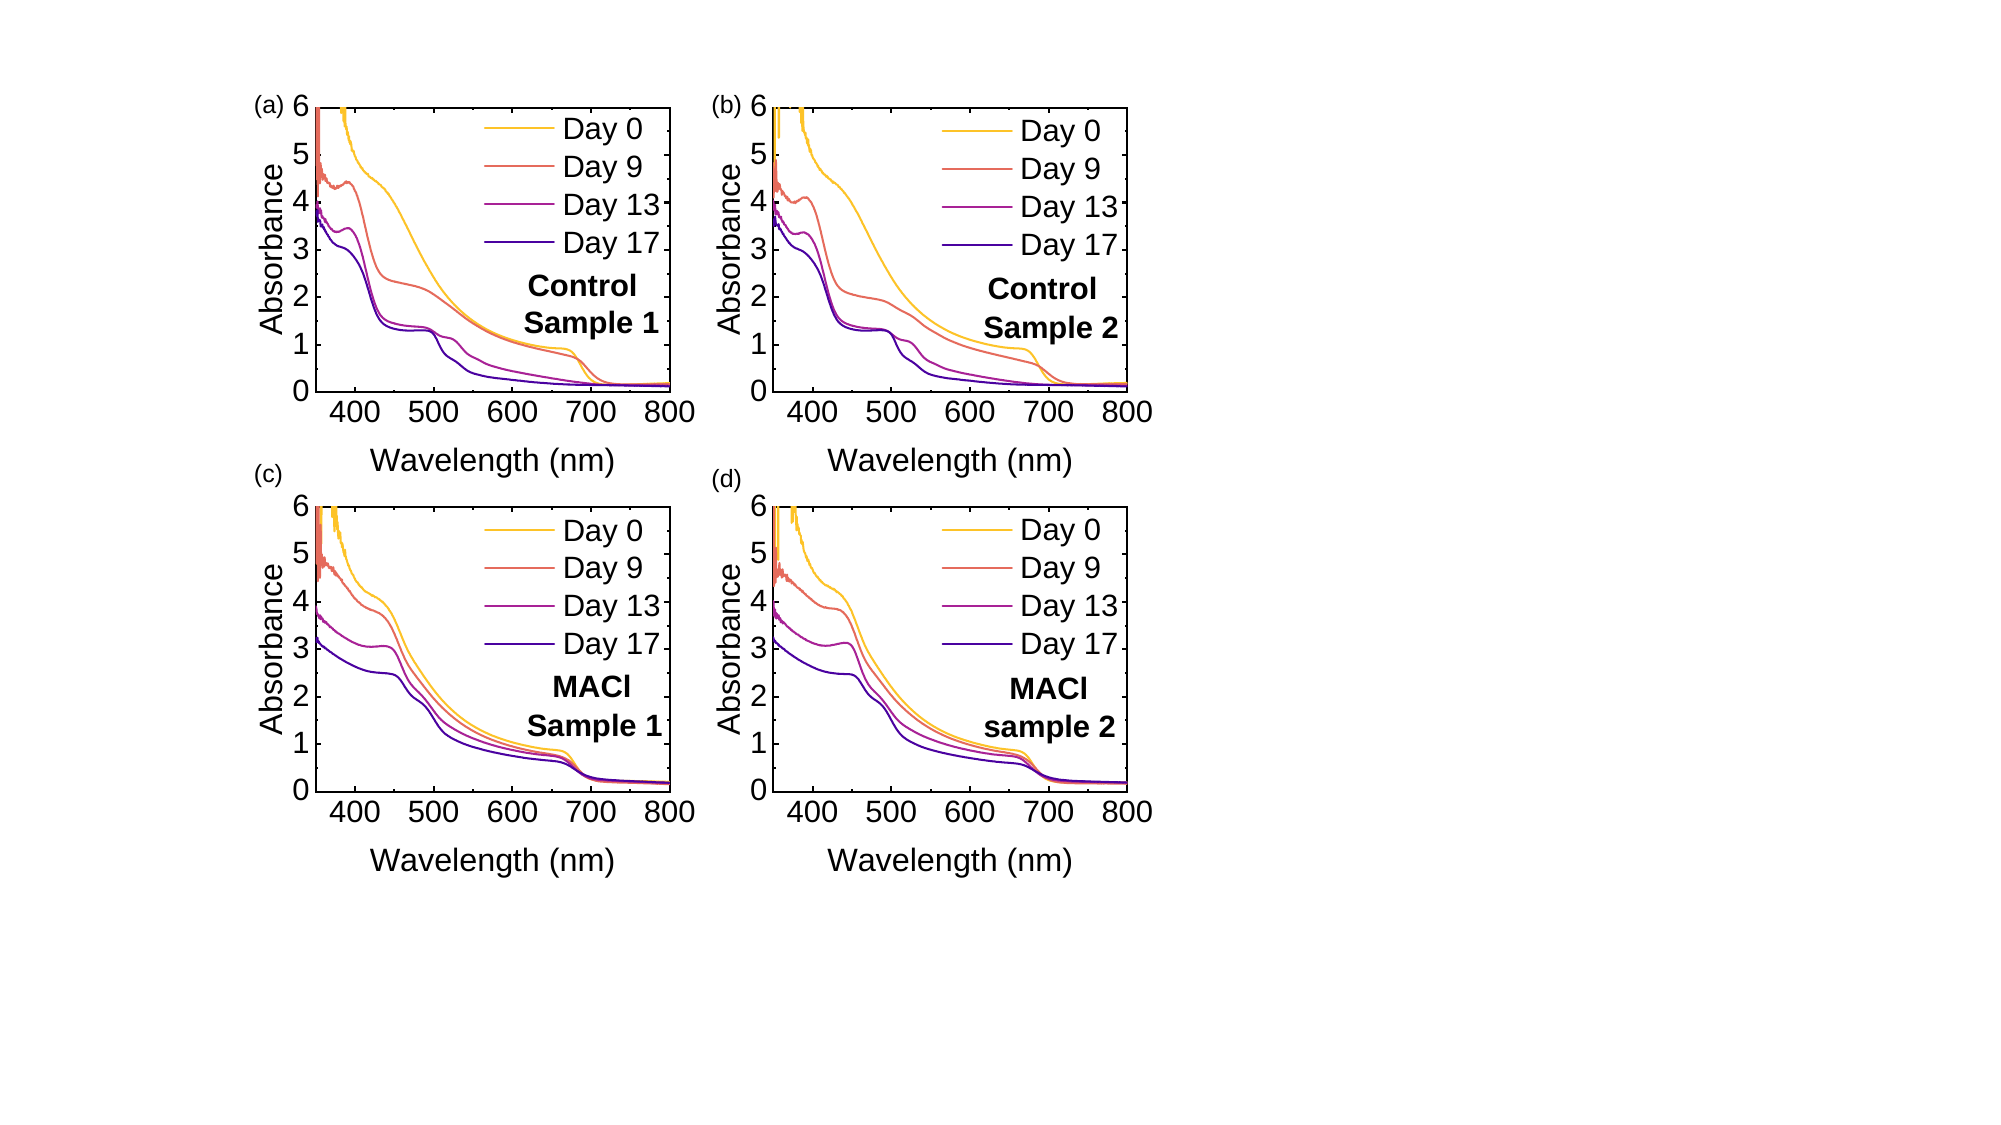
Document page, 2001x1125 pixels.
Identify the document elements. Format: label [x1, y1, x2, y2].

text_box [226, 68, 1180, 899]
